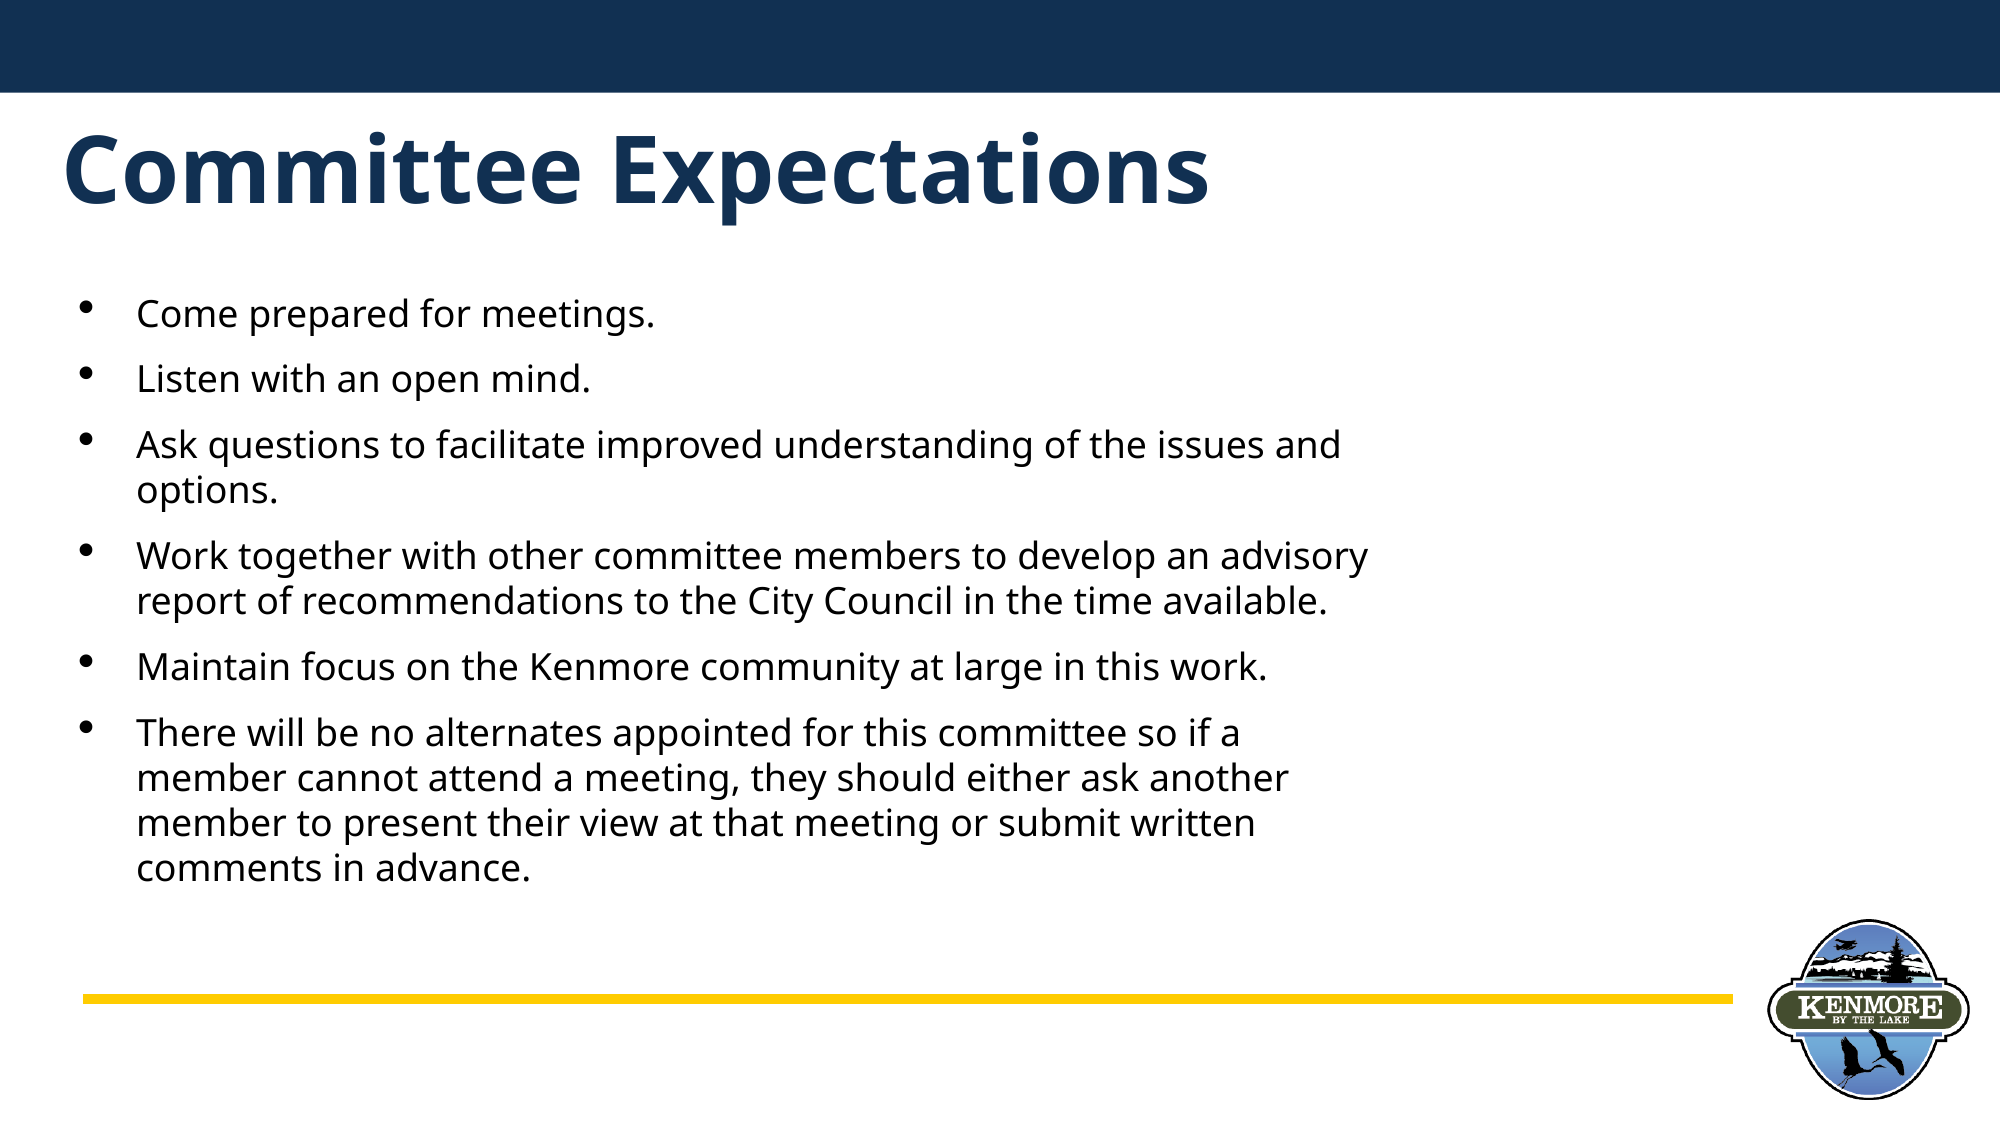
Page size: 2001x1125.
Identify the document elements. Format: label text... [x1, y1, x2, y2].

text_box [0, 0, 2000, 94]
picture [1767, 919, 1970, 1100]
title Committee Expectations [46, 94, 1940, 231]
slide_number 5 [1412, 1042, 1863, 1103]
subtitle Come prepared for meetings. Listen with an open mind. Ask questions to facilitate improved understanding of the issues and options. Work together with other committee members to develop an advisory report of recommendations to the City Council in the time available. Maintain focus on the Kenmore community at large in this work. There will be no alternates appointed for this committee so if a member cannot attend a meeting, they should either ask another member to present their view at that meeting or submit written comments in advance. [64, 281, 1400, 1000]
